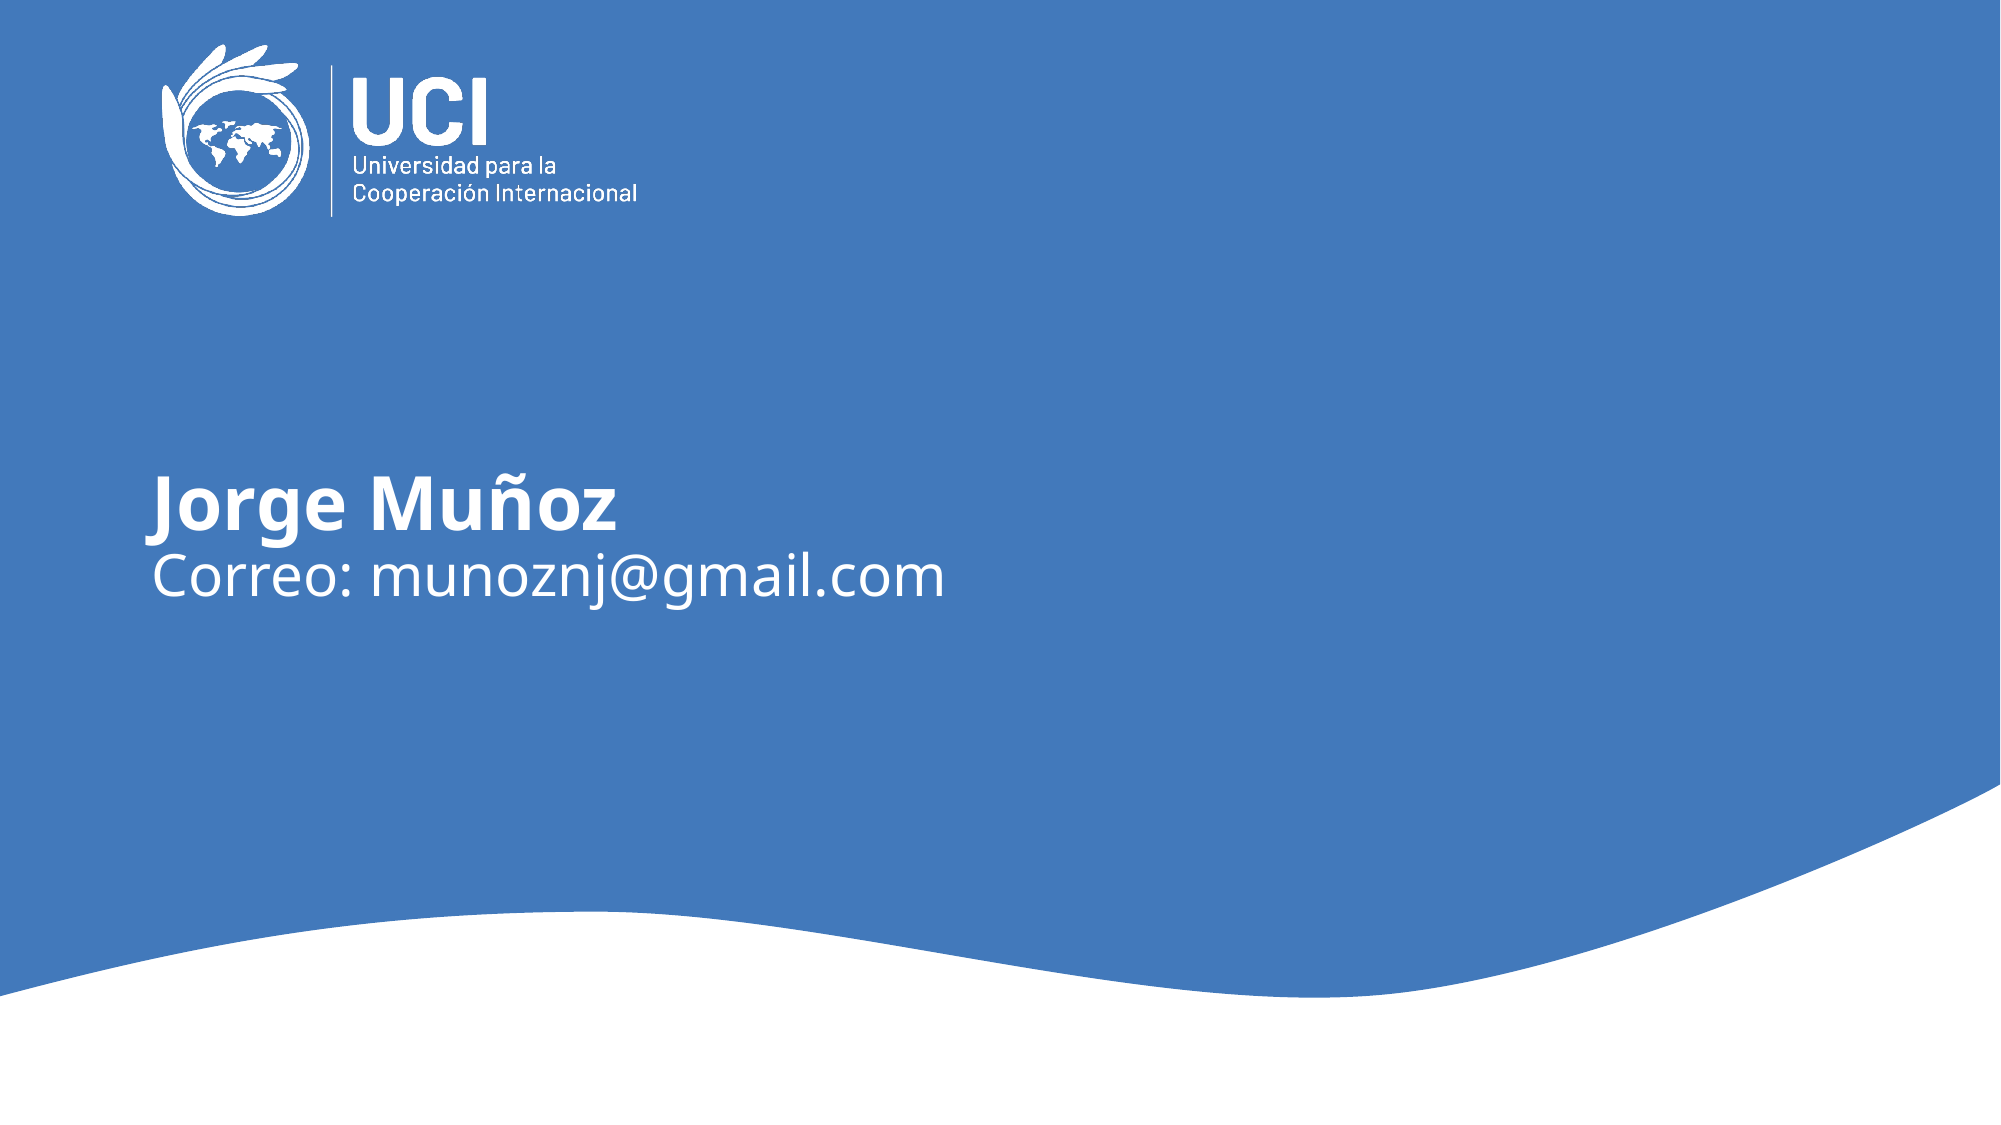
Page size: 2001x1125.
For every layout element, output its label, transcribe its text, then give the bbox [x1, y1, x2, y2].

list Correo: munoznj@gmail.com [136, 538, 1862, 726]
picture [134, 9, 662, 251]
title Jorge Muñoz [136, 314, 1862, 538]
